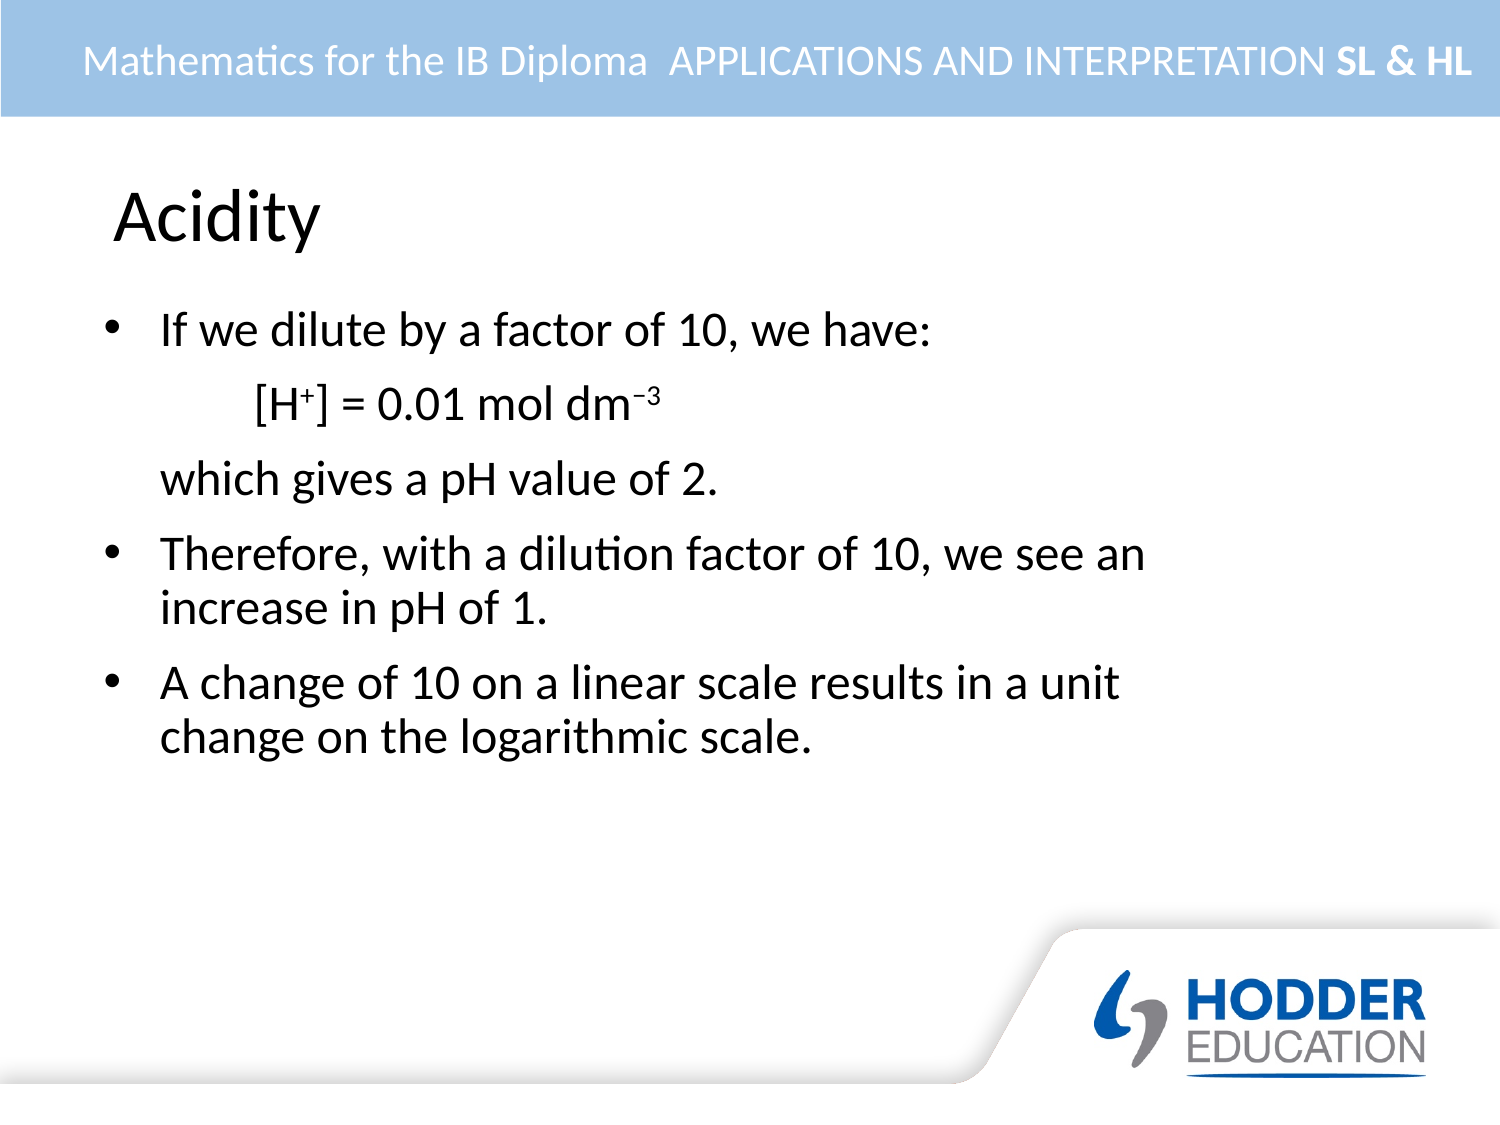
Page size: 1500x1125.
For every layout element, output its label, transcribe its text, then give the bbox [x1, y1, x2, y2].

text_box Mathematics for the IB Diploma APPLICATIONS AND INTERPRETATION SL & HL [0, 0, 1500, 118]
text_box If we dilute by a factor of 10, we have: [H+] = 0.01 mol dm−3 which gives a pH value of 2. Therefore, with a dilution factor of 10, we see an increase in pH of 1. A change of 10 on a linear scale results in a unit change on the logarithmic scale. [88, 295, 1216, 893]
text_box Acidity [95, 158, 1328, 265]
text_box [0, 893, 1500, 1125]
